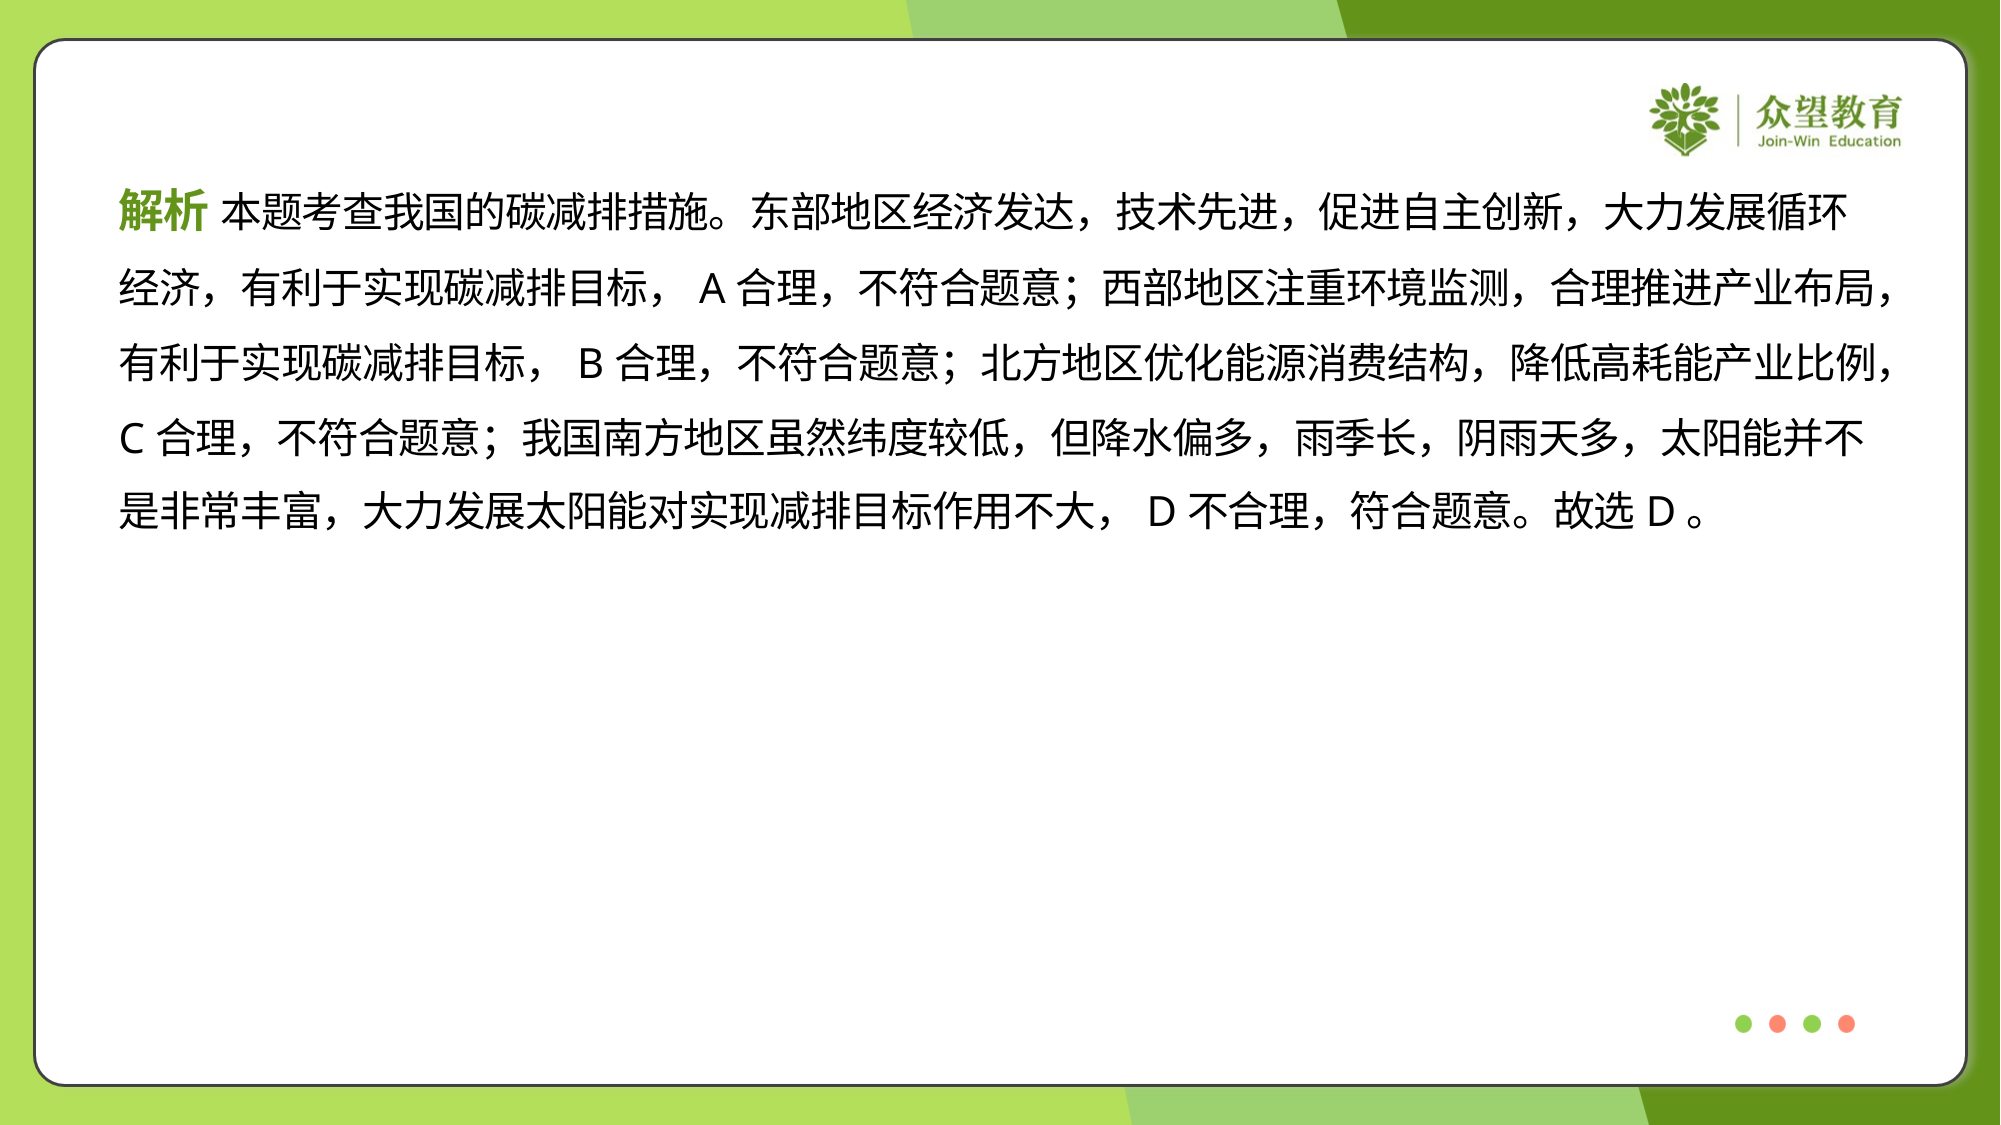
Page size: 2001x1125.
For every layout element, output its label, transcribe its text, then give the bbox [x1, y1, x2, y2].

text_box 解析 本题考查我国的碳减排措施。东部地区经济发达，技术先进，促进自主创新，大力发展循环 经济，有利于实现碳减排目标，A合理，不符合题意；西部地区注重环境监测，合理推进产业布局， 有利于实现碳减排目标，B合理，不符合题意；北方地区优化能源消费结构，降低高耗能产业比例， C合理，不符合题意；我国南方地区虽然纬度较低，但降水偏多，雨季长，阴雨天多，太阳能并不 是非常丰富，大力发展太阳能对实现减排目标作用不大，D不合理，符合题意。故选D。 [118, 159, 1883, 527]
picture [0, 0, 2000, 1125]
